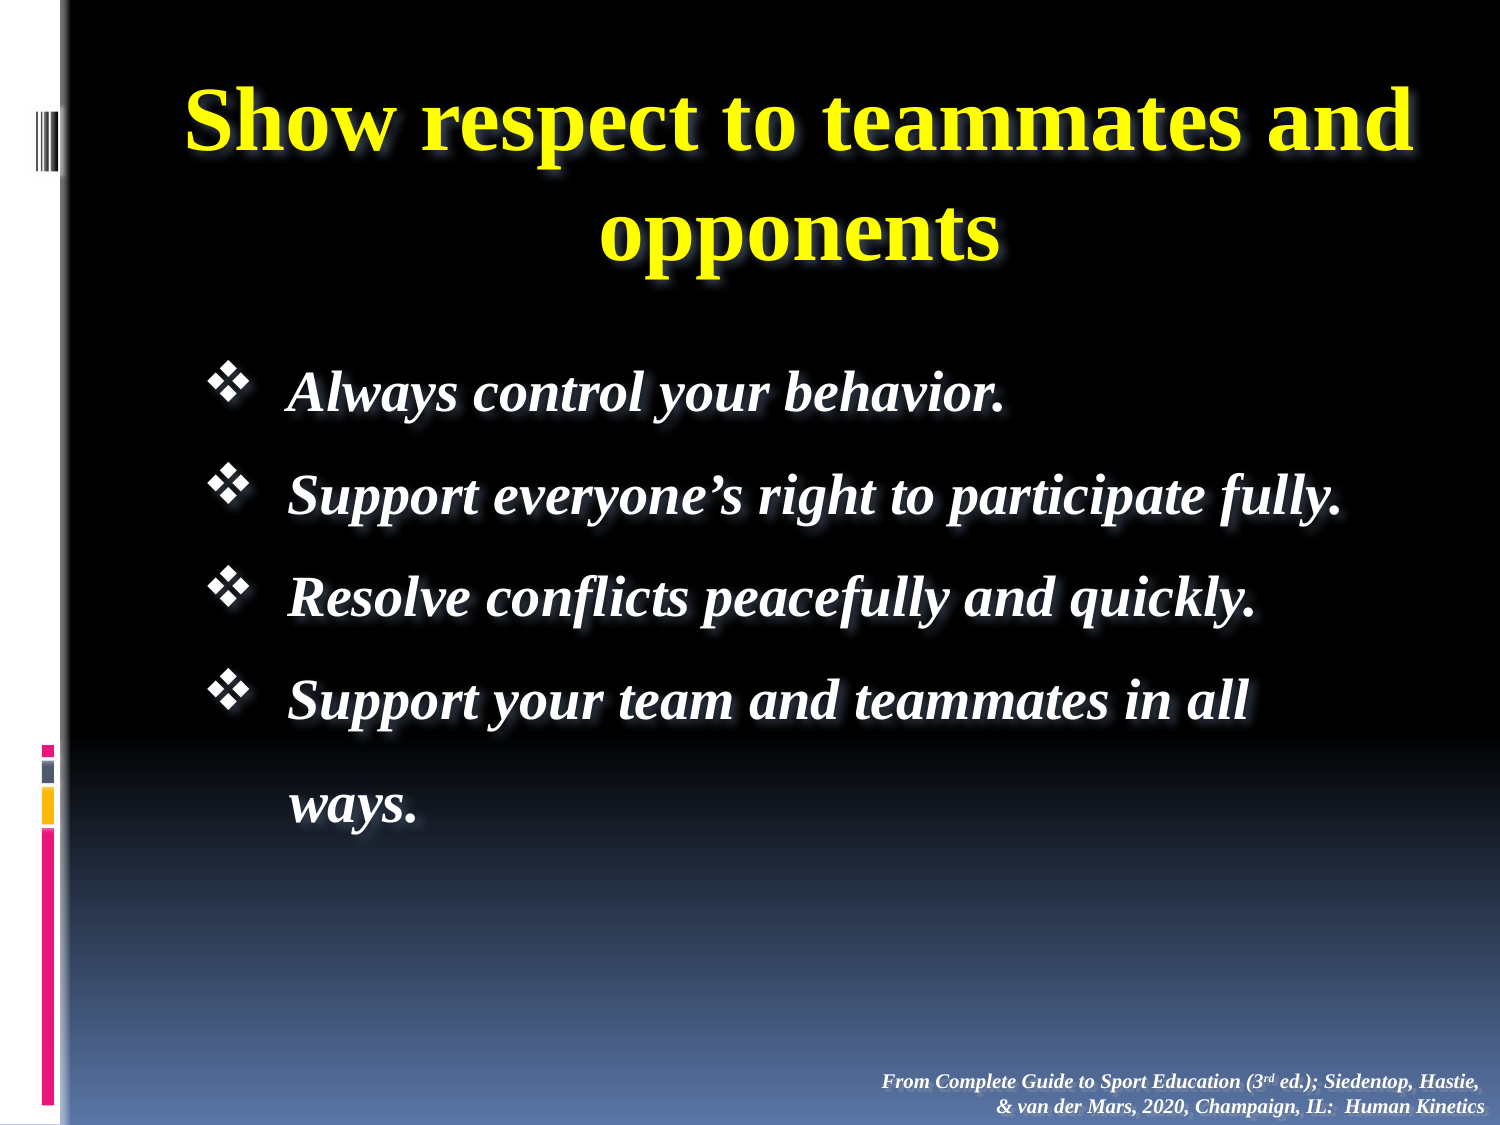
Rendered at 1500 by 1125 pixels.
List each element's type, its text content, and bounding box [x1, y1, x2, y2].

text_box Always control your behavior. Support everyone’s right to participate fully. Resolve conflicts peacefully and quickly. Support your team and teammates in all ways. [187, 324, 1463, 788]
text_box Show respect to teammates and opponents [162, 75, 1438, 263]
footer From Complete Guide to Sport Education (3rd ed.); Siedentop, Hastie, & van der Mars, 2020, Champaign, IL: Human Kinetics [825, 1065, 1500, 1125]
